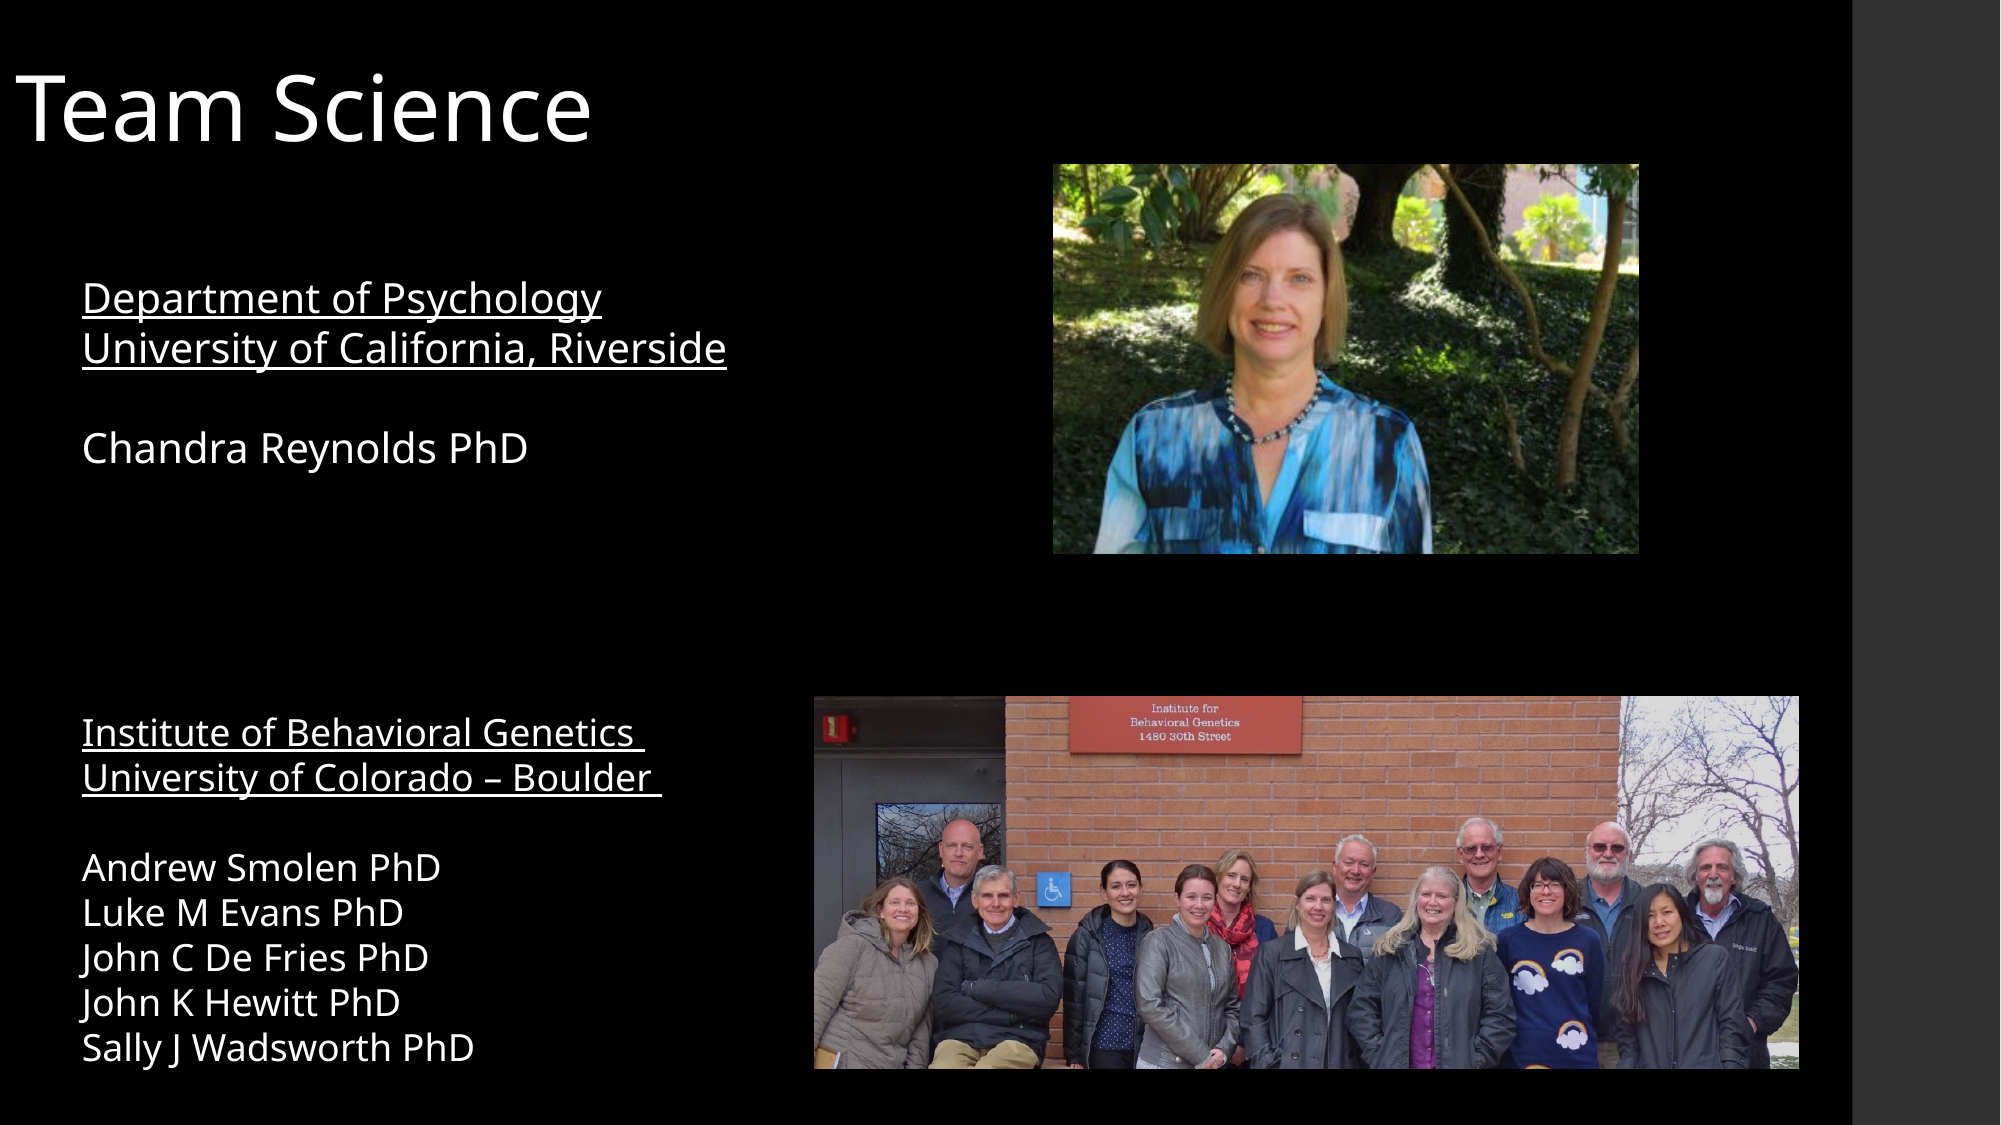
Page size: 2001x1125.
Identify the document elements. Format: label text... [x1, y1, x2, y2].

text_box Department of Psychology University of California, Riverside Chandra Reynolds PhD [66, 264, 1073, 630]
text_box Institute of Behavioral Genetics University of Colorado – Boulder Andrew Smolen PhD Luke M Evans PhD John C De Fries PhD John K Hewitt PhD Sally J Wadsworth PhD [66, 701, 795, 1122]
picture [1053, 164, 1639, 554]
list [814, 690, 1799, 1081]
title Team Science [0, 0, 1590, 217]
